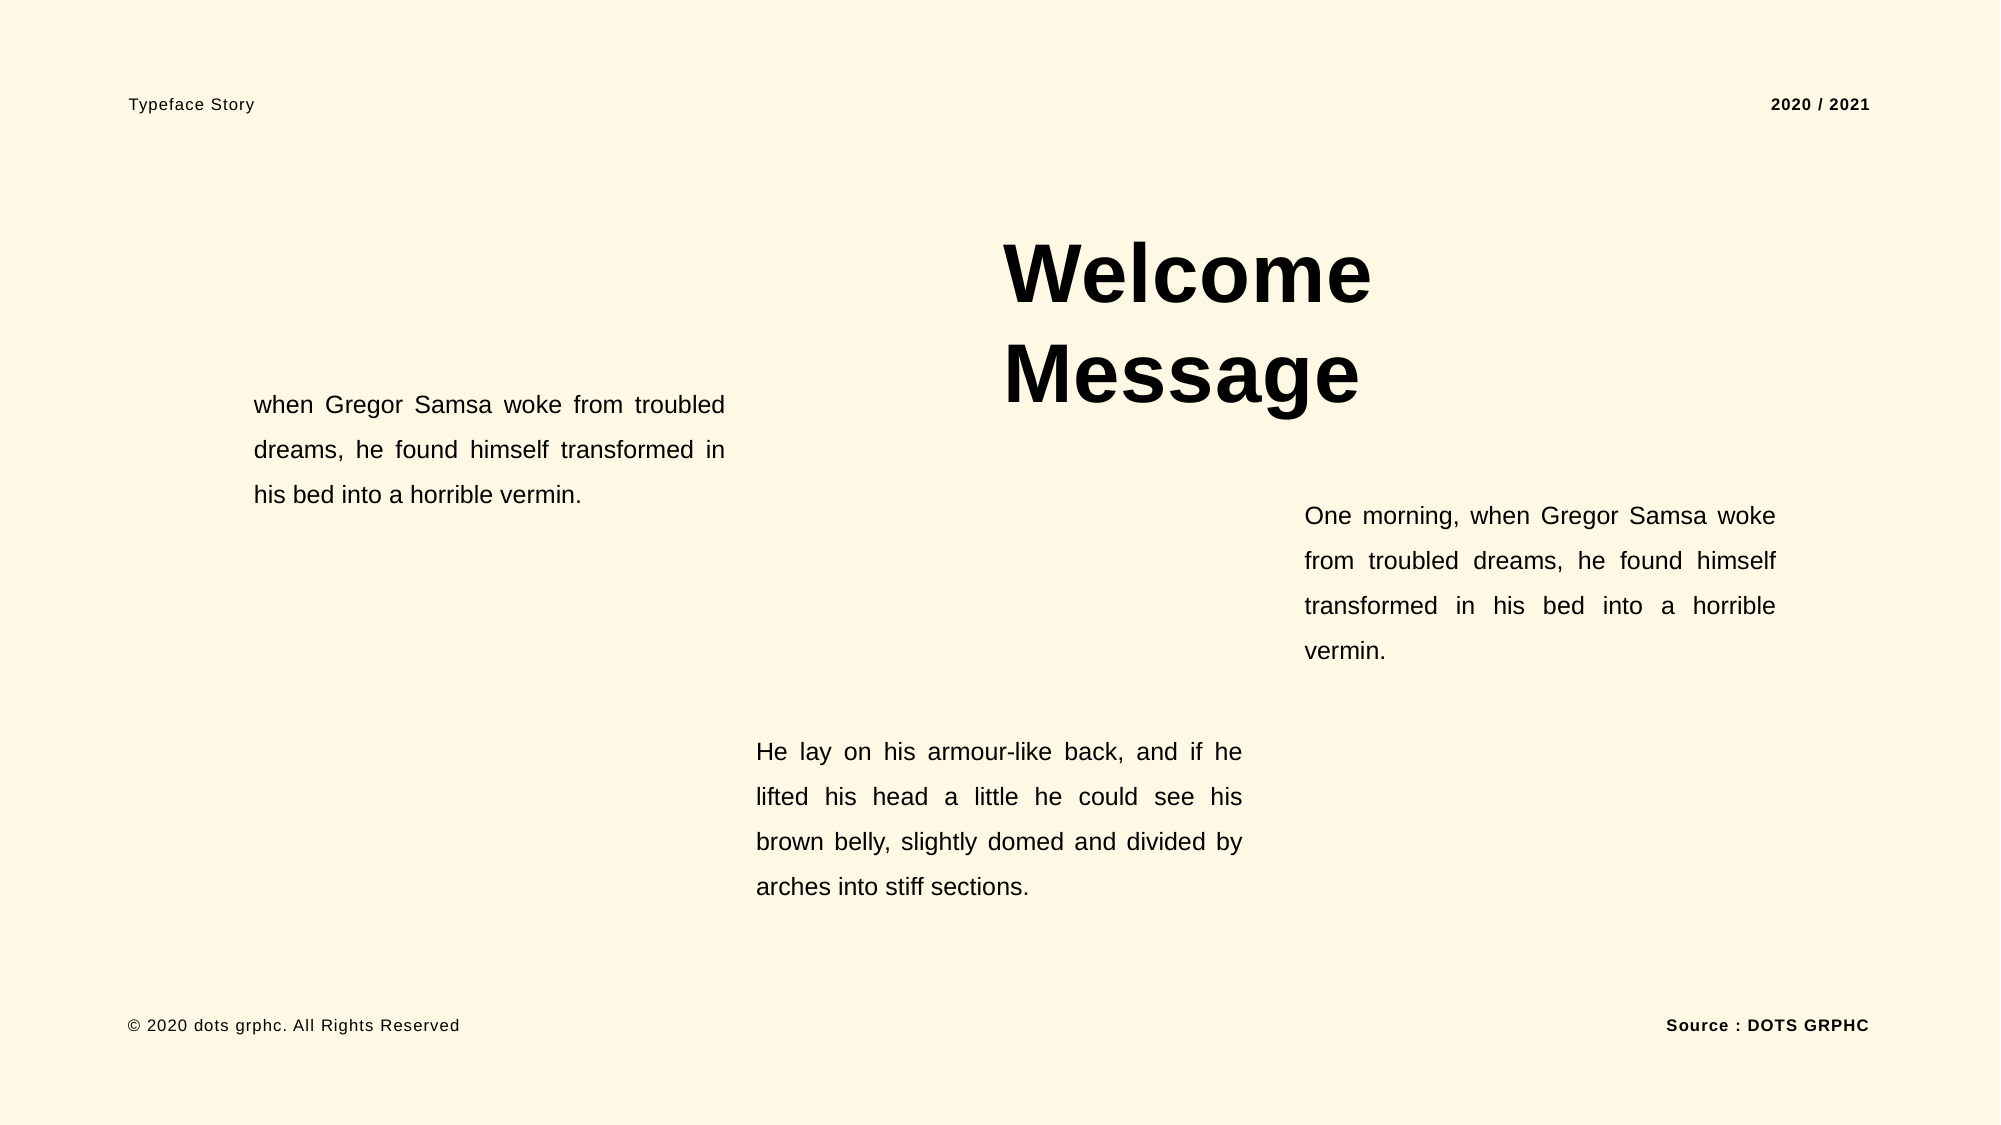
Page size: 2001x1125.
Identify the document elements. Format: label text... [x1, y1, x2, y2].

text_box He lay on his armour-like back, and if he lifted his head a little he could see his brown belly, slightly domed and divided by arches into stiff sections. [741, 713, 1259, 908]
text_box Typeface Story [72, 86, 311, 122]
text_box 2020 / 2021 [1688, 86, 1885, 122]
text_box One morning, when Gregor Samsa woke from troubled dreams, he found himself transformed in his bed into a horrible vermin. [1289, 477, 1792, 672]
text_box © 2020 dots grphc. All Rights Reserved [113, 1007, 490, 1043]
text_box Source : DOTS GRPHC [1538, 1007, 1884, 1042]
text_box when Gregor Samsa woke from troubled dreams, he found himself transformed in his bed into a horrible vermin. [239, 366, 742, 516]
text_box Welcome Message [988, 211, 1405, 427]
